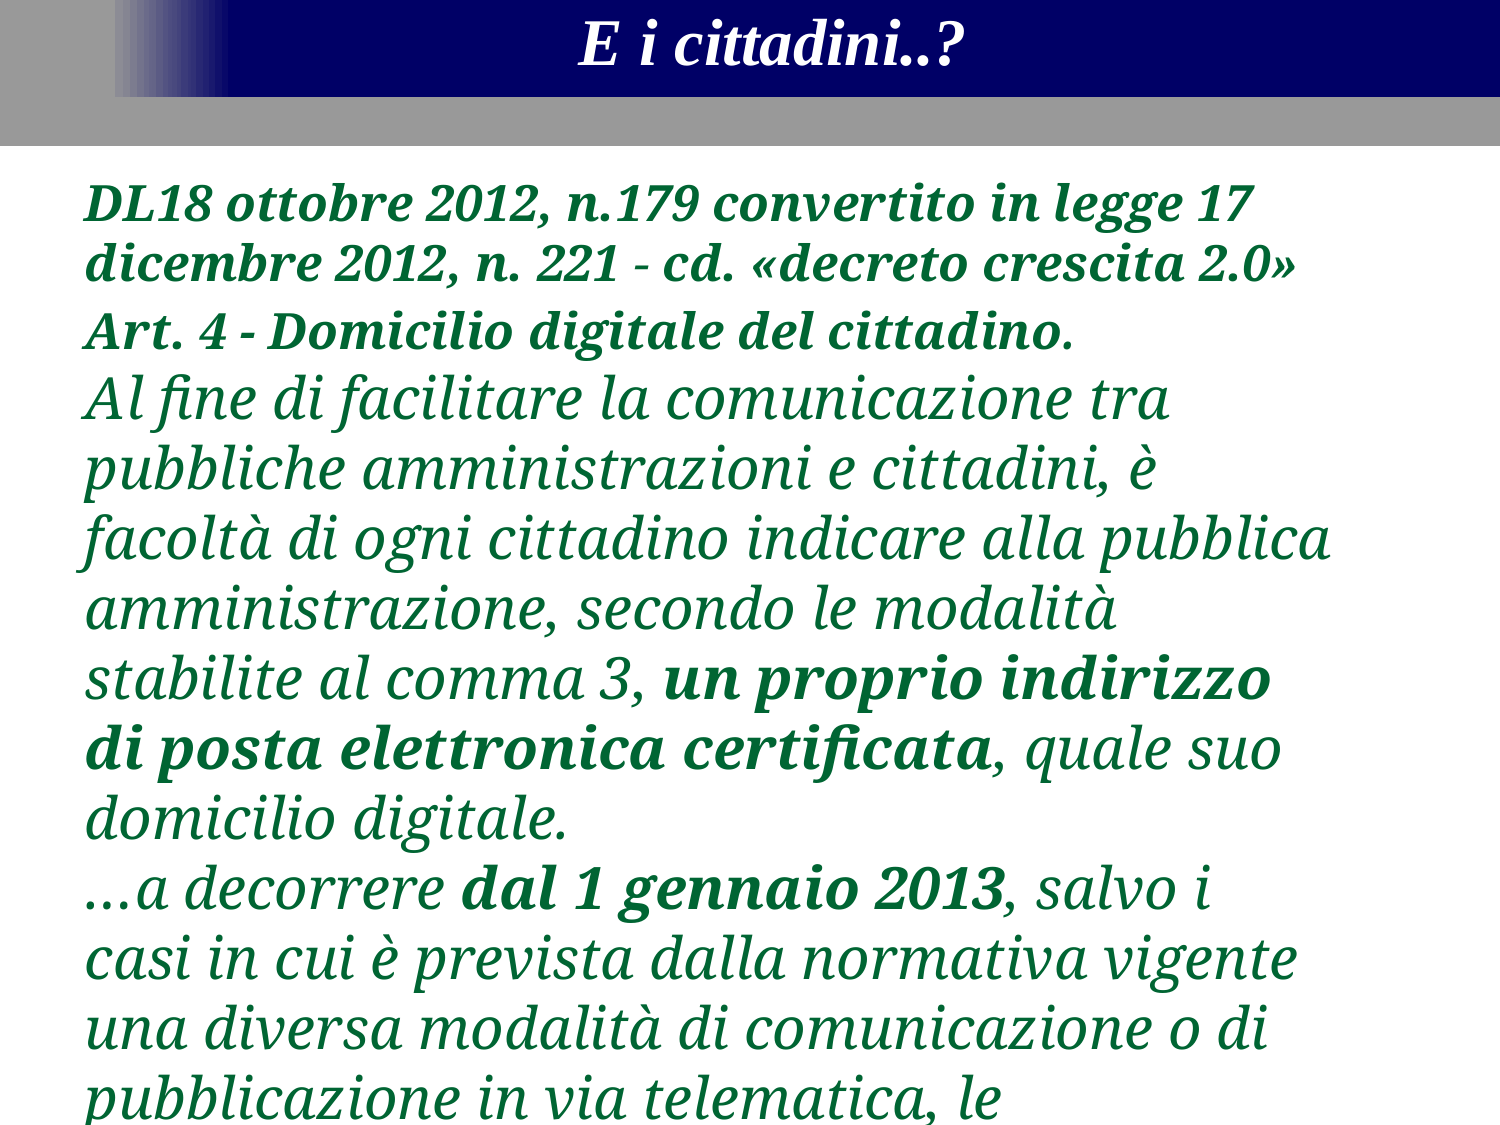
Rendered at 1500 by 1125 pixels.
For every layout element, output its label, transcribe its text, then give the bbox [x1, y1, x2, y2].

picture [0, 0, 1500, 1125]
text_box E i cittadini..? [93, 0, 1500, 129]
text_box DL18 ottobre 2012, n.179 convertito in legge 17 dicembre 2012, n. 221 - cd. «decreto crescita 2.0» Art. 4 - Domicilio digitale del cittadino. Al fine di facilitare la comunicazione tra pubbliche amministrazioni e cittadini, è facoltà di ogni cittadino indicare alla pubblica amministrazione, secondo le modalità stabilite al comma 3, un proprio indirizzo di posta elettronica certificata, quale suo domicilio digitale. …a decorrere dal 1 gennaio 2013, salvo i casi in cui è prevista dalla normativa vigente una diversa modalità di comunicazione o di pubblicazione in via telematica, le amministrazioni pubbliche e i gestori o esercenti di pubblici servizi comunicano con il cittadino esclusivamente tramite il domicilio digitale dallo stesso dichiarato. [70, 164, 1348, 1125]
